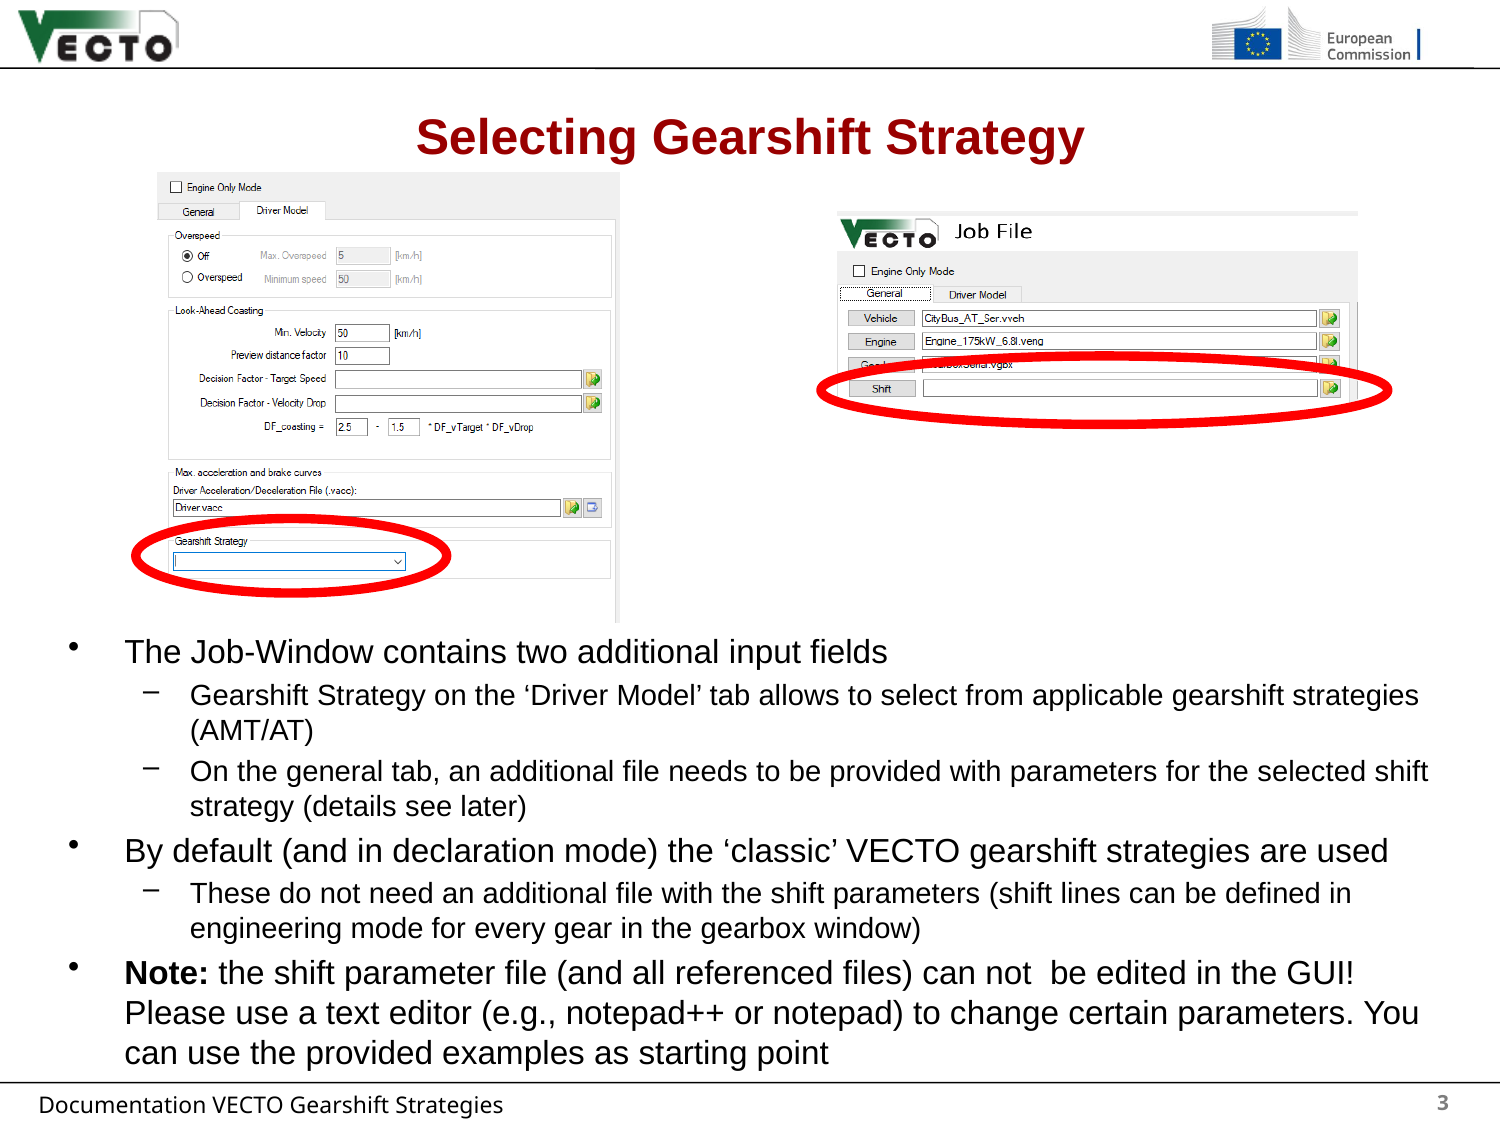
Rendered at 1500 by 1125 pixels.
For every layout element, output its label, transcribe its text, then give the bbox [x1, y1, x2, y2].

picture [1212, 6, 1446, 64]
title Selecting Gearshift Strategy [76, 78, 1425, 190]
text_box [820, 210, 1389, 425]
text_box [135, 172, 621, 624]
picture [17, 9, 179, 65]
list The Job-Window contains two additional input fields Gearshift Strategy on the ‘Driver Model’ tab allows to select from applicable gearshift strategies (AMT/AT) On the general tab, an additional file needs to be provided with parameters for the selected shift strategy (details see later) By default (and in declaration mode) the ‘classic’ VECTO gearshift strategies are used These do not need an additional file with the shift parameters (shift lines can be defined in engineering mode for every gear in the gearbox window) Note: the shift parameter file (and all referenced files) can not be edited in the GUI! Please use a text editor (e.g., notepad++ or notepad) to change certain parameters. You can use the provided examples as starting point [53, 623, 1471, 1047]
